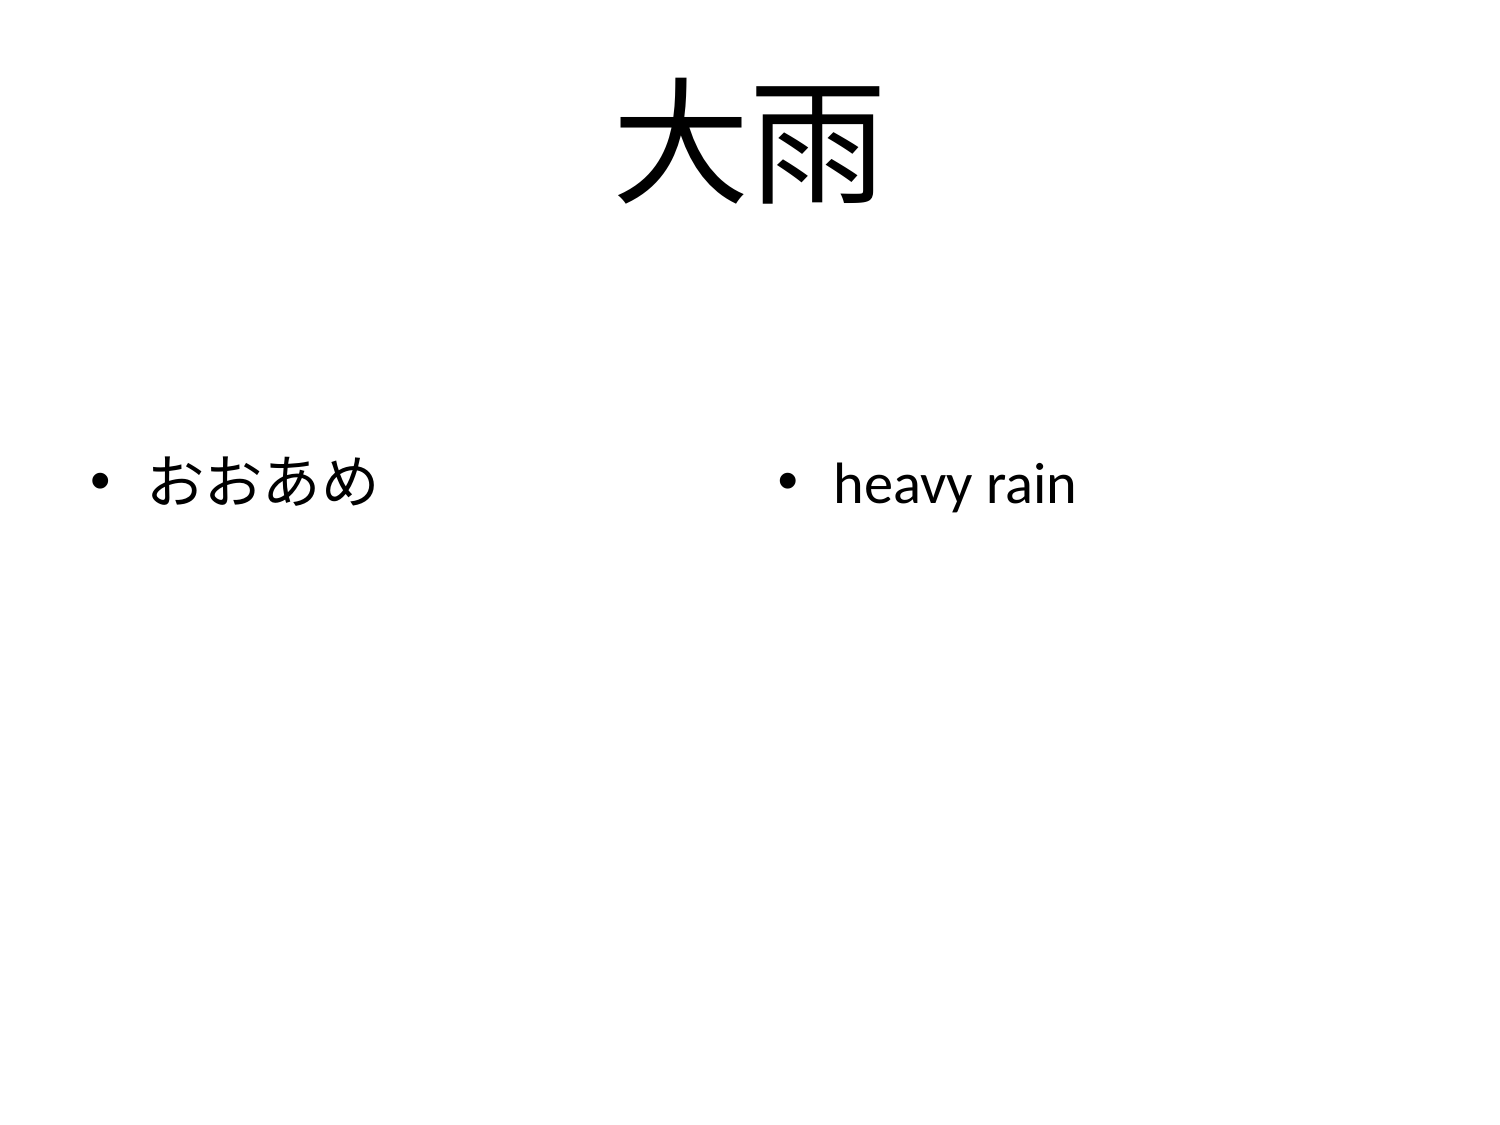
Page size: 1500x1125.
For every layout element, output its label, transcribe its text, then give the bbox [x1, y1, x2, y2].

title 大雨 [74, 44, 1426, 233]
list おおあめ [74, 437, 738, 1006]
list heavy rain [762, 437, 1426, 1006]
